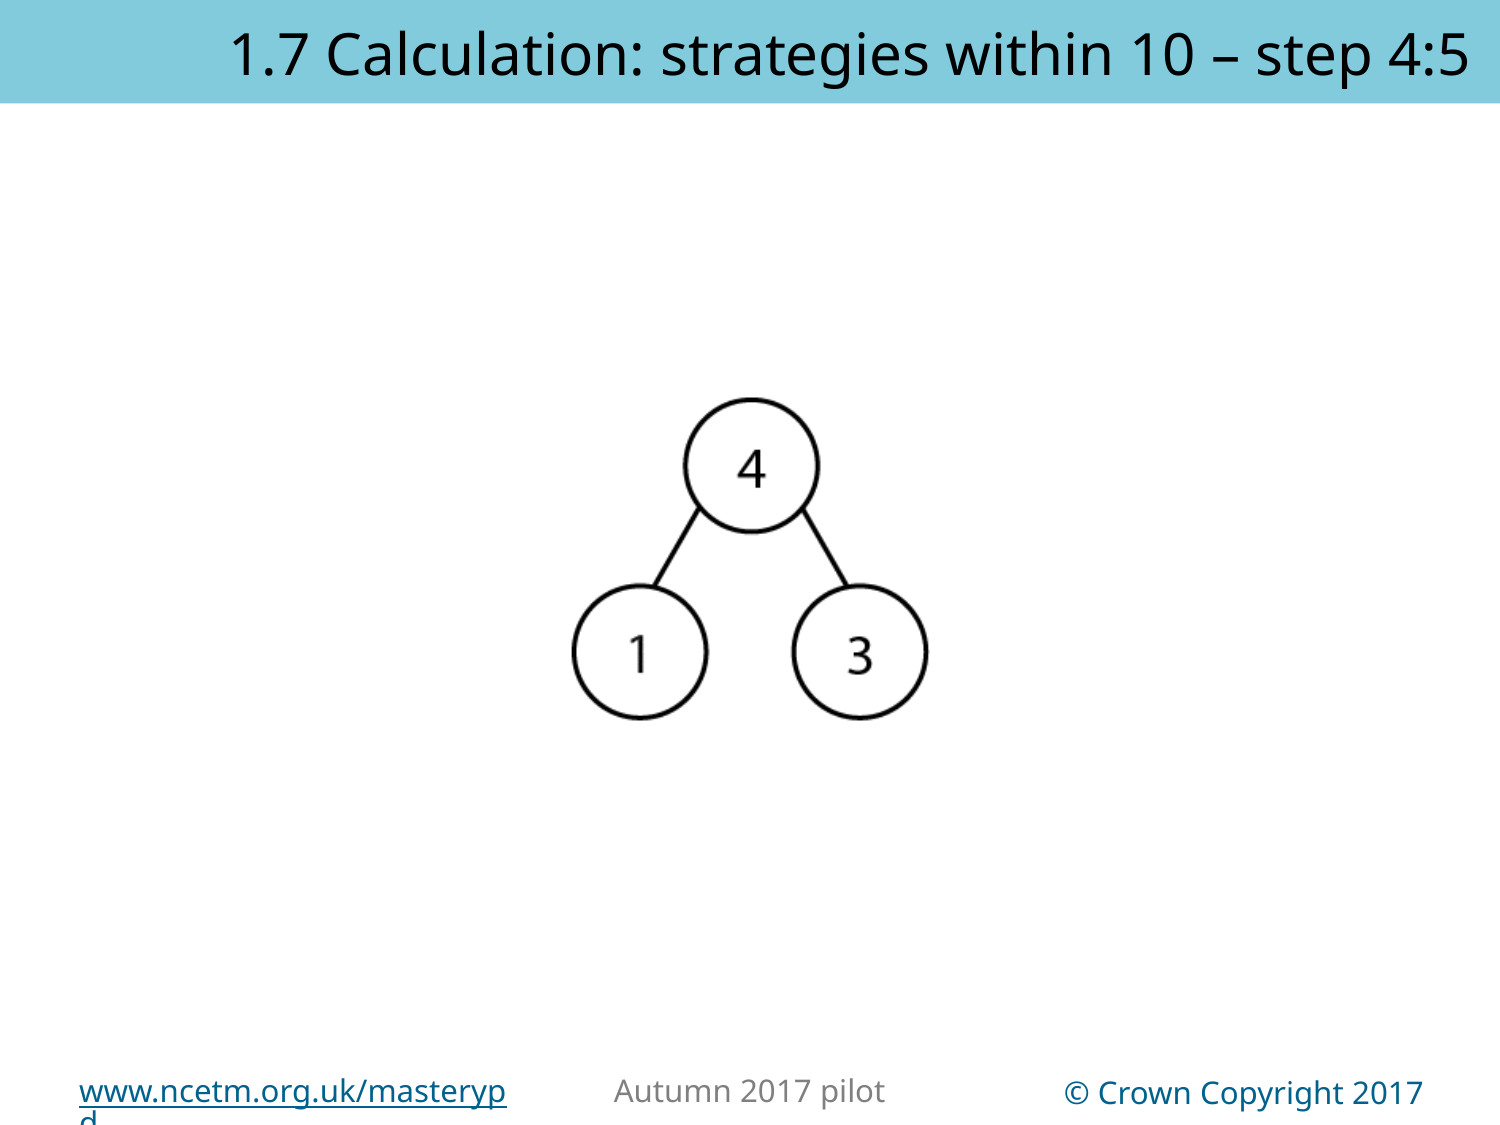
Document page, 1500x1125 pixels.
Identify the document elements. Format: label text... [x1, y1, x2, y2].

list 1.7 Calculation: strategies within 10 – step 4:5 [0, 0, 1500, 104]
picture [469, 381, 1041, 736]
